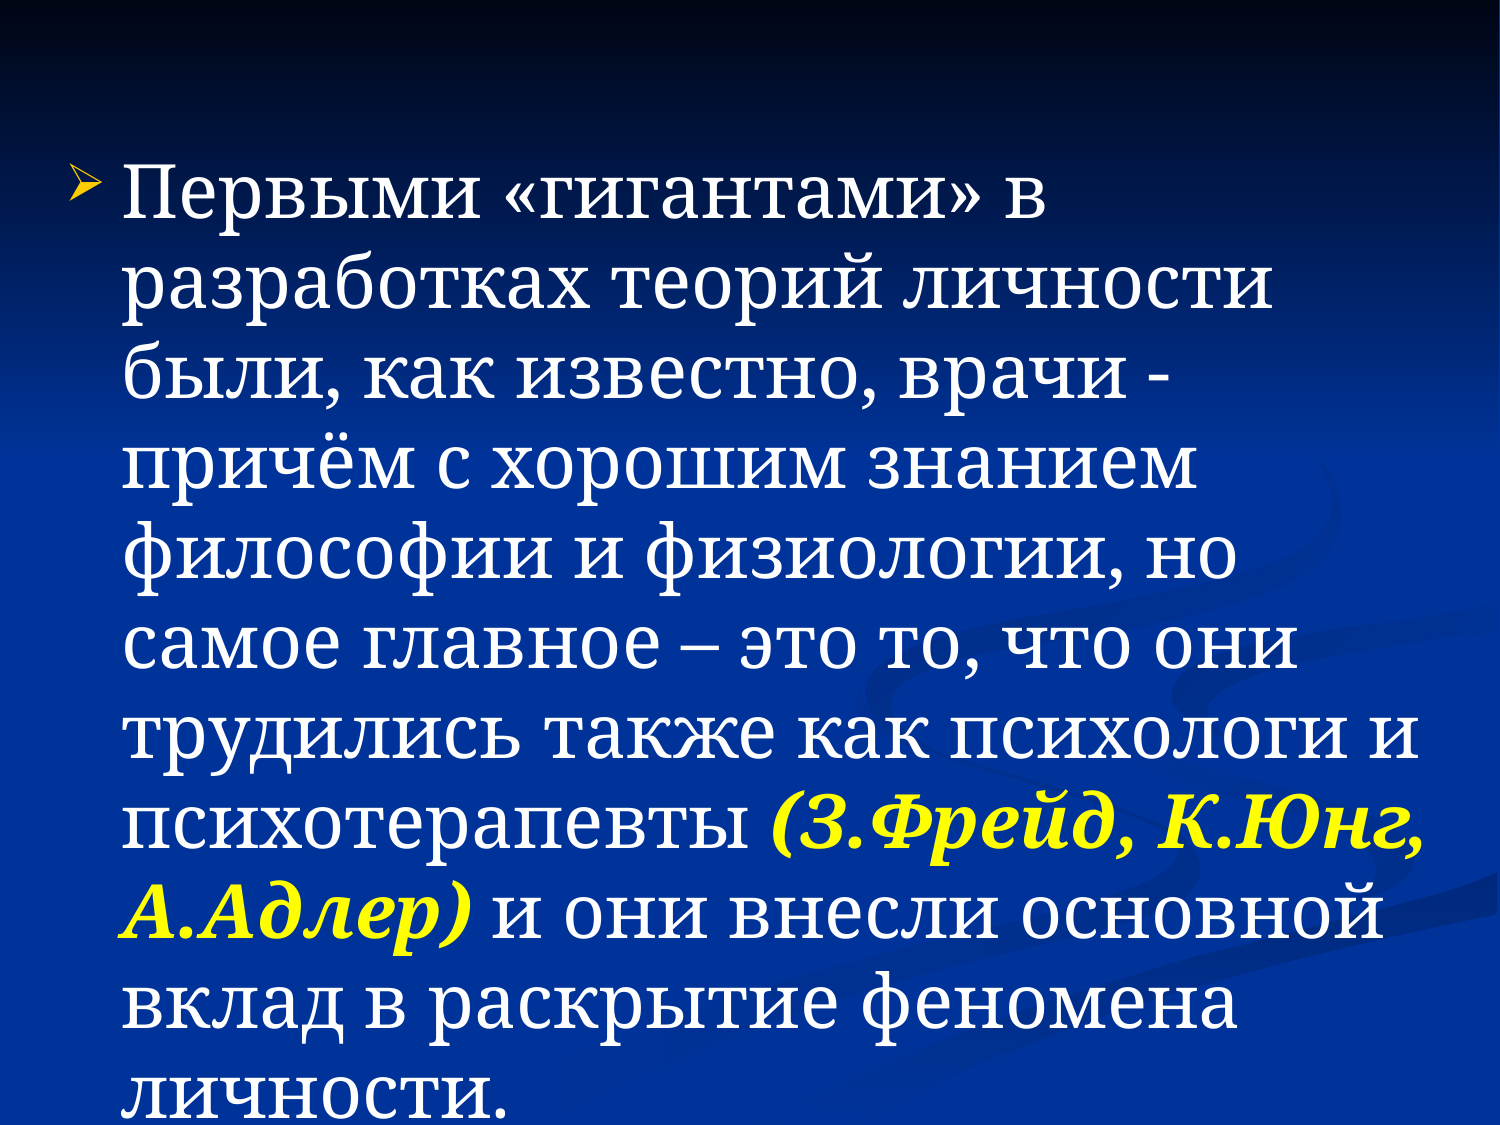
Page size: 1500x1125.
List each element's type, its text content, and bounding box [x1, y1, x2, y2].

list Первыми «гигантами» в разработках теорий личности были, как известно, врачи - причём с хорошим знанием философии и физиологии, но самое главное – это то, что они трудились также как психологи и психотерапевты (З.Фрейд, К.Юнг, А.Адлер) и они внесли основной вклад в раскрытие феномена личности. [49, 30, 1476, 998]
